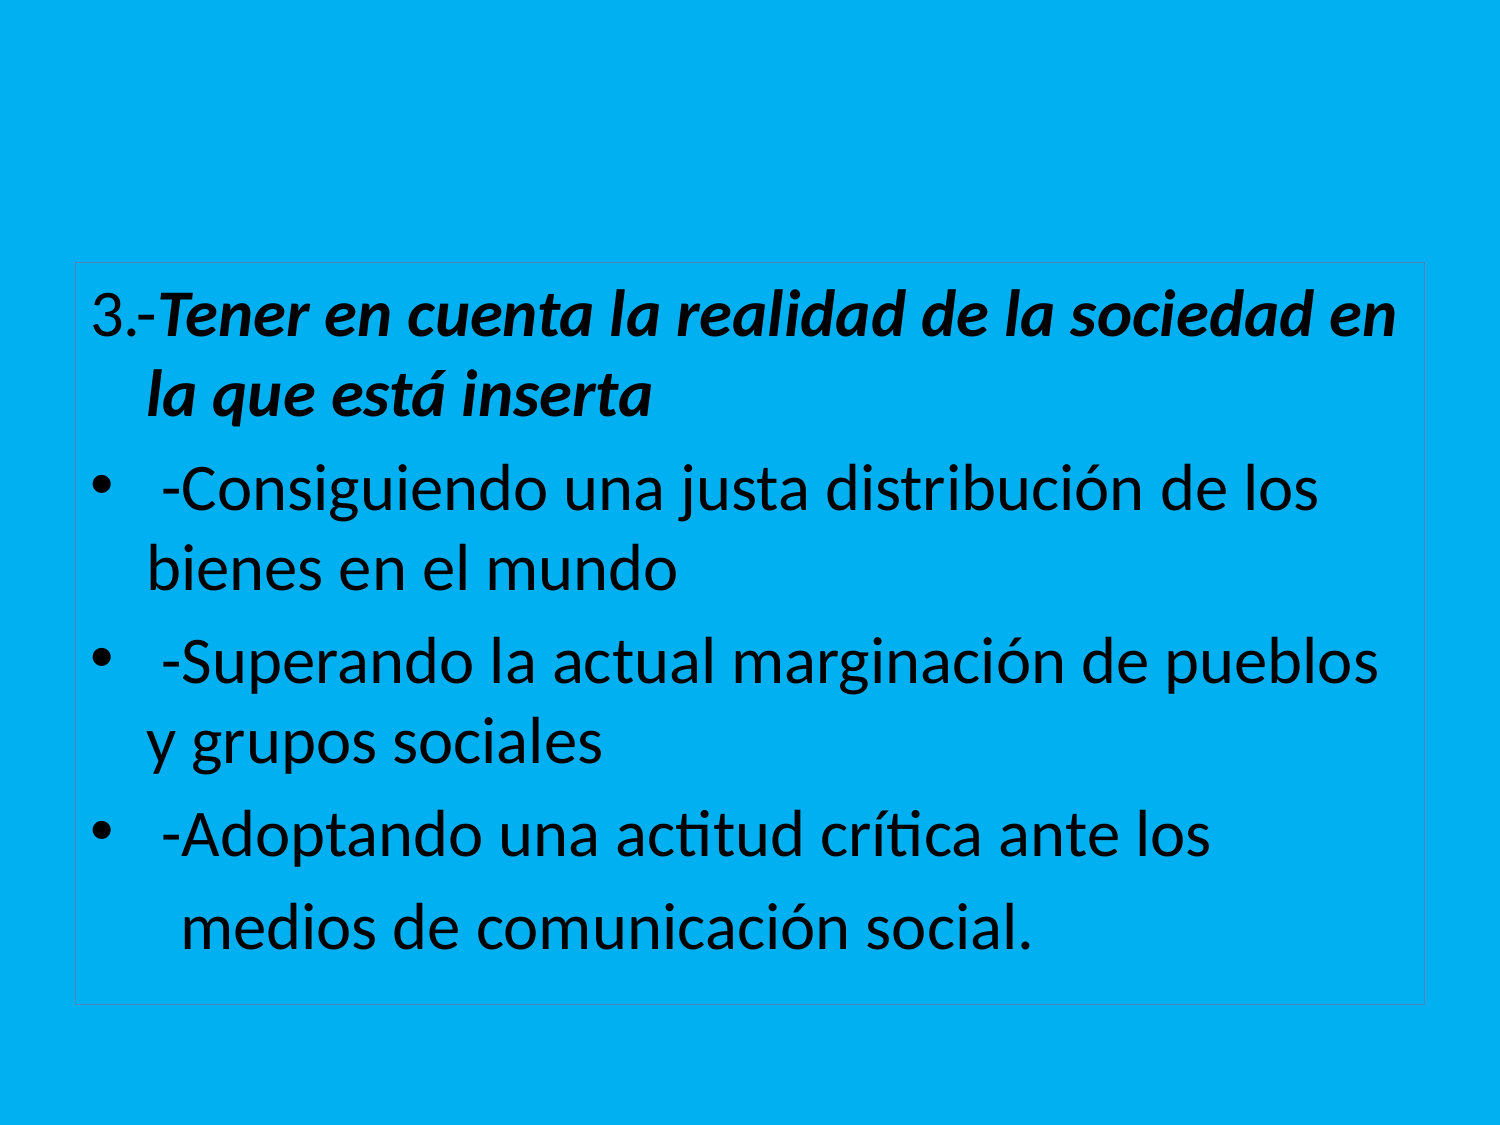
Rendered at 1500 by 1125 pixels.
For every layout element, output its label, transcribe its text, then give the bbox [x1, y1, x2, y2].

list 3.-Tener en cuenta la realidad de la sociedad en la que está inserta -Consiguiendo una justa distribución de los bienes en el mundo -Superando la actual marginación de pueblos y grupos sociales -Adoptando una actitud crítica ante los medios de comunicación social. [75, 262, 1425, 1005]
